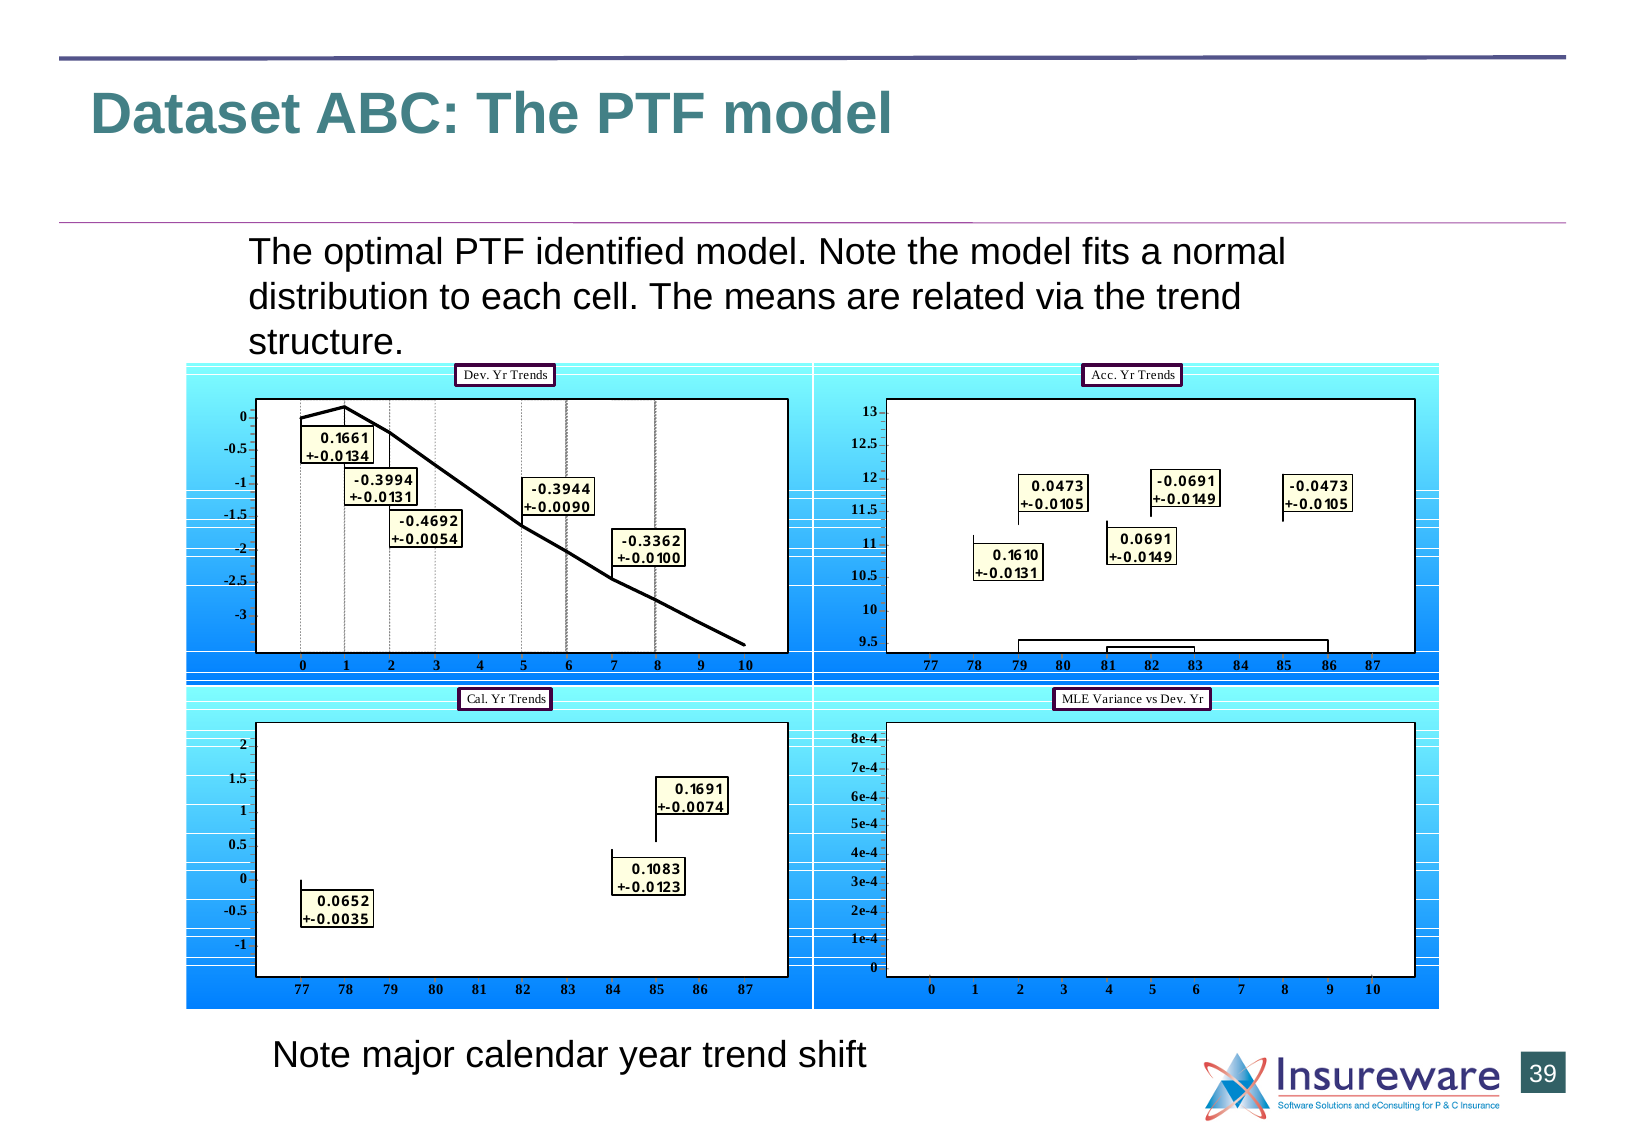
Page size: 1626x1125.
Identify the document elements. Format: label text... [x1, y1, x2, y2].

slide_number 38 [1520, 1051, 1566, 1093]
picture [1202, 1052, 1500, 1122]
title Dataset ABC: The PTF model [90, 79, 1568, 204]
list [186, 361, 1442, 1010]
text_box Note major calendar year trend shift [257, 1023, 890, 1083]
text_box The optimal PTF identified model. Note the model fits a normal distribution to each cell. The means are related via the trend structure. [233, 219, 1309, 360]
